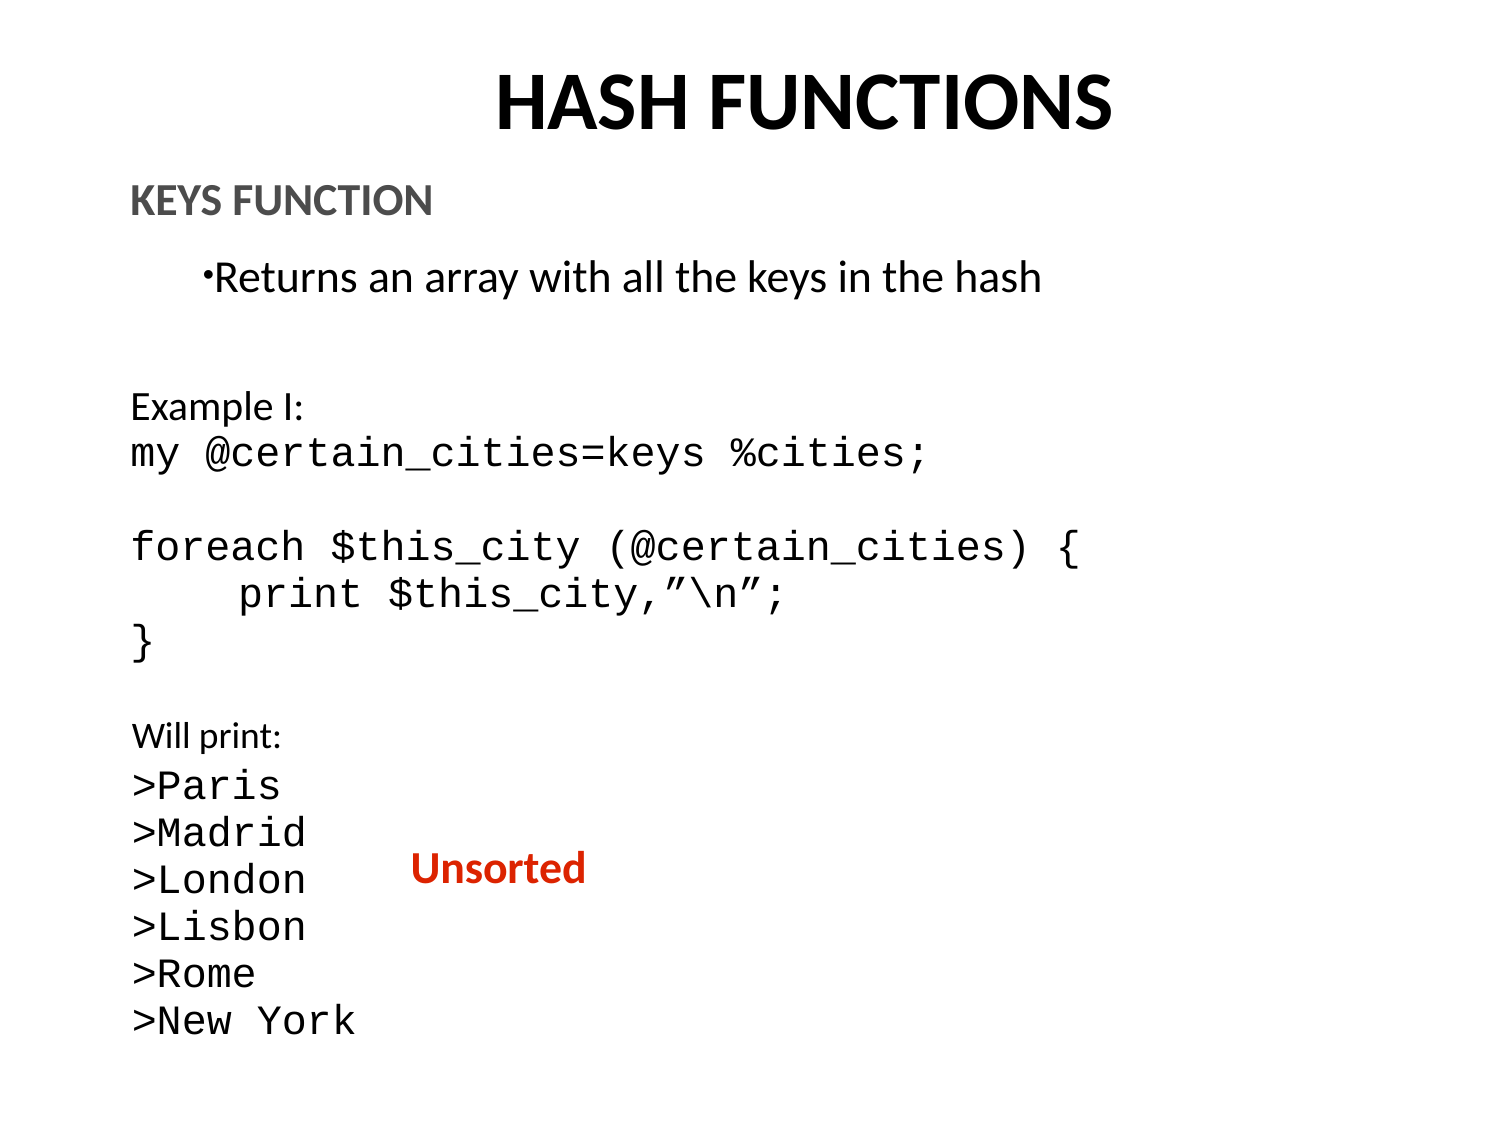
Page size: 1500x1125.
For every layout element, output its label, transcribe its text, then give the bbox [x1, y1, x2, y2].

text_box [116, 703, 624, 1057]
text_box HASH FUNCTIONS [419, 33, 1190, 141]
text_box KEYS FUNCTION Returns an array with all the keys in the hash Example I: my @certain_cities=keys %cities; foreach $this_city (@certain_cities) { print $this_city,”\n”; } [117, 163, 1092, 682]
